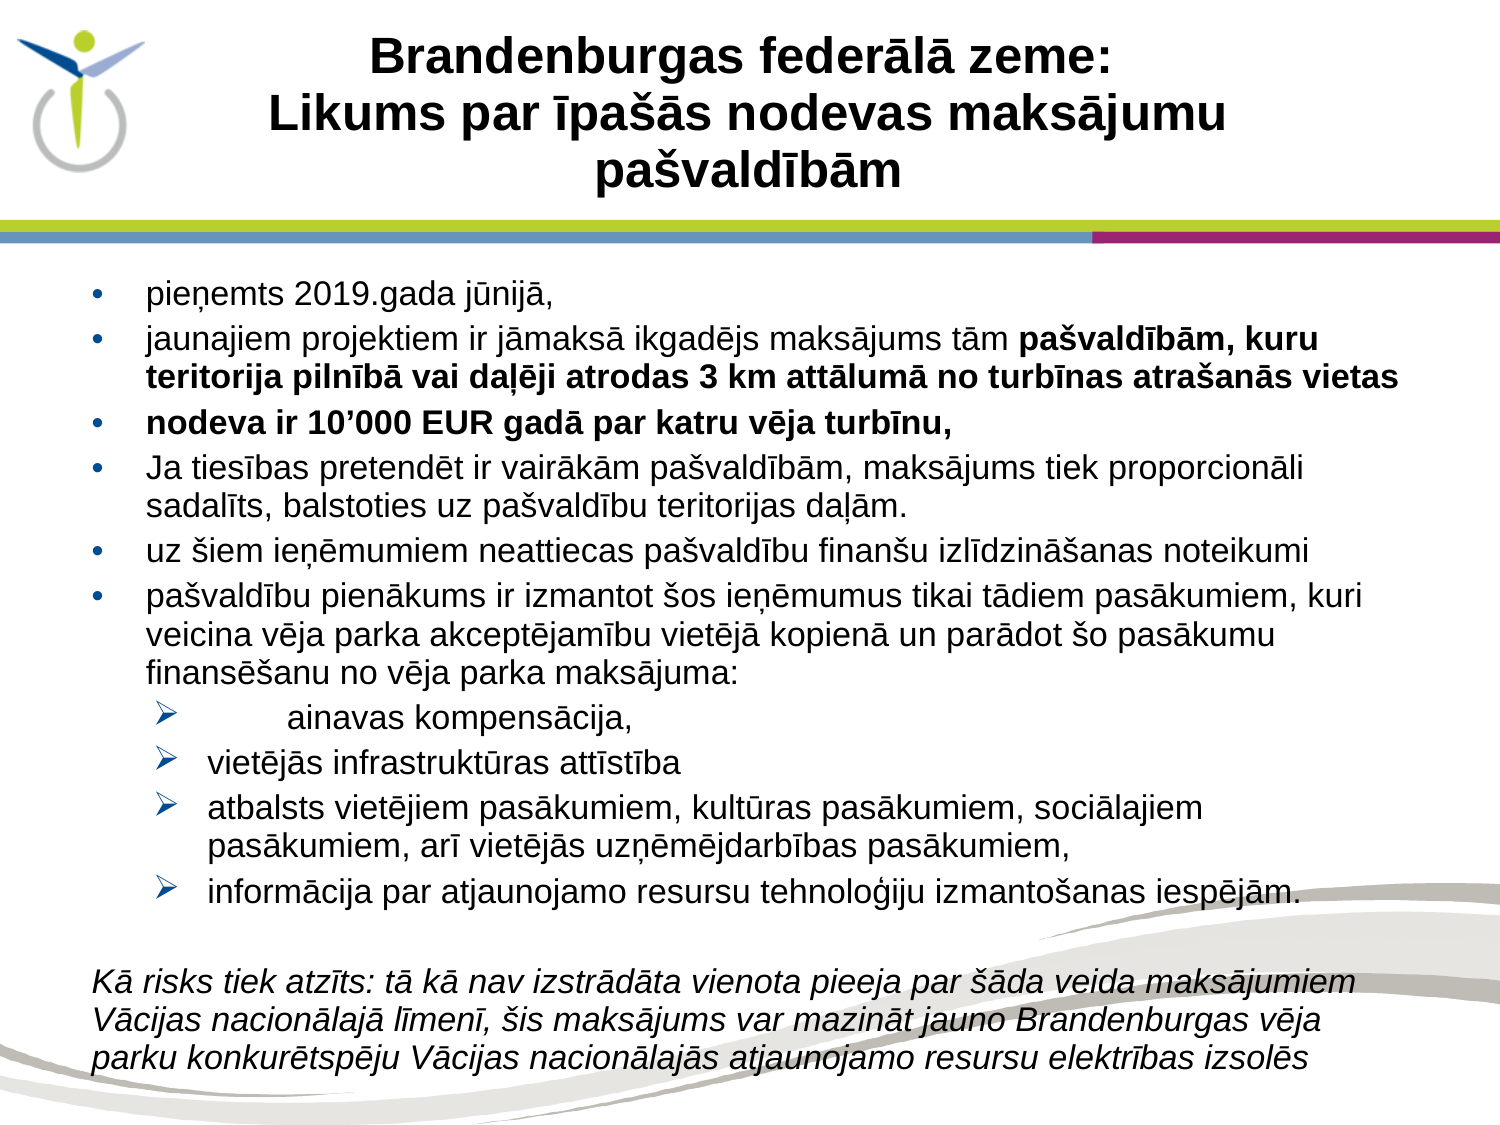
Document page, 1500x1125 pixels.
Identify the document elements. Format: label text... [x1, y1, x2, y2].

list pieņemts 2019.gada jūnijā, jaunajiem projektiem ir jāmaksā ikgadējs maksājums tām pašvaldībām, kuru teritorija pilnībā vai daļēji atrodas 3 km attālumā no turbīnas atrašanās vietas nodeva ir 10’000 EUR gadā par katru vēja turbīnu, Ja tiesības pretendēt ir vairākām pašvaldībām, maksājums tiek proporcionāli sadalīts, balstoties uz pašvaldību teritorijas daļām. uz šiem ieņēmumiem neattiecas pašvaldību finanšu izlīdzināšanas noteikumi pašvaldību pienākums ir izmantot šos ieņēmumus tikai tādiem pasākumiem, kuri veicina vēja parka akceptējamību vietējā kopienā un parādot šo pasākumu finansēšanu no vēja parka maksājuma: ainavas kompensācija, vietējās infrastruktūras attīstība atbalsts vietējiem pasākumiem, kultūras pasākumiem, sociālajiem pasākumiem, arī vietējās uzņēmējdarbības pasākumiem, informācija par atjaunojamo resursu tehnoloģiju izmantošanas iespējām. Kā risks tiek atzīts: tā kā nav izstrādāta vienota pieeja par šāda veida maksājumiem Vācijas nacionālajā līmenī, šis maksājums var mazināt jauno Brandenburgas vēja parku konkurētspēju Vācijas nacionālajās atjaunojamo resursu elektrības izsolēs [76, 267, 1427, 1106]
title Brandenburgas federālā zeme: Likums par īpašās nodevas maksājumu pašvaldībām [152, 19, 1346, 207]
picture [17, 30, 145, 173]
